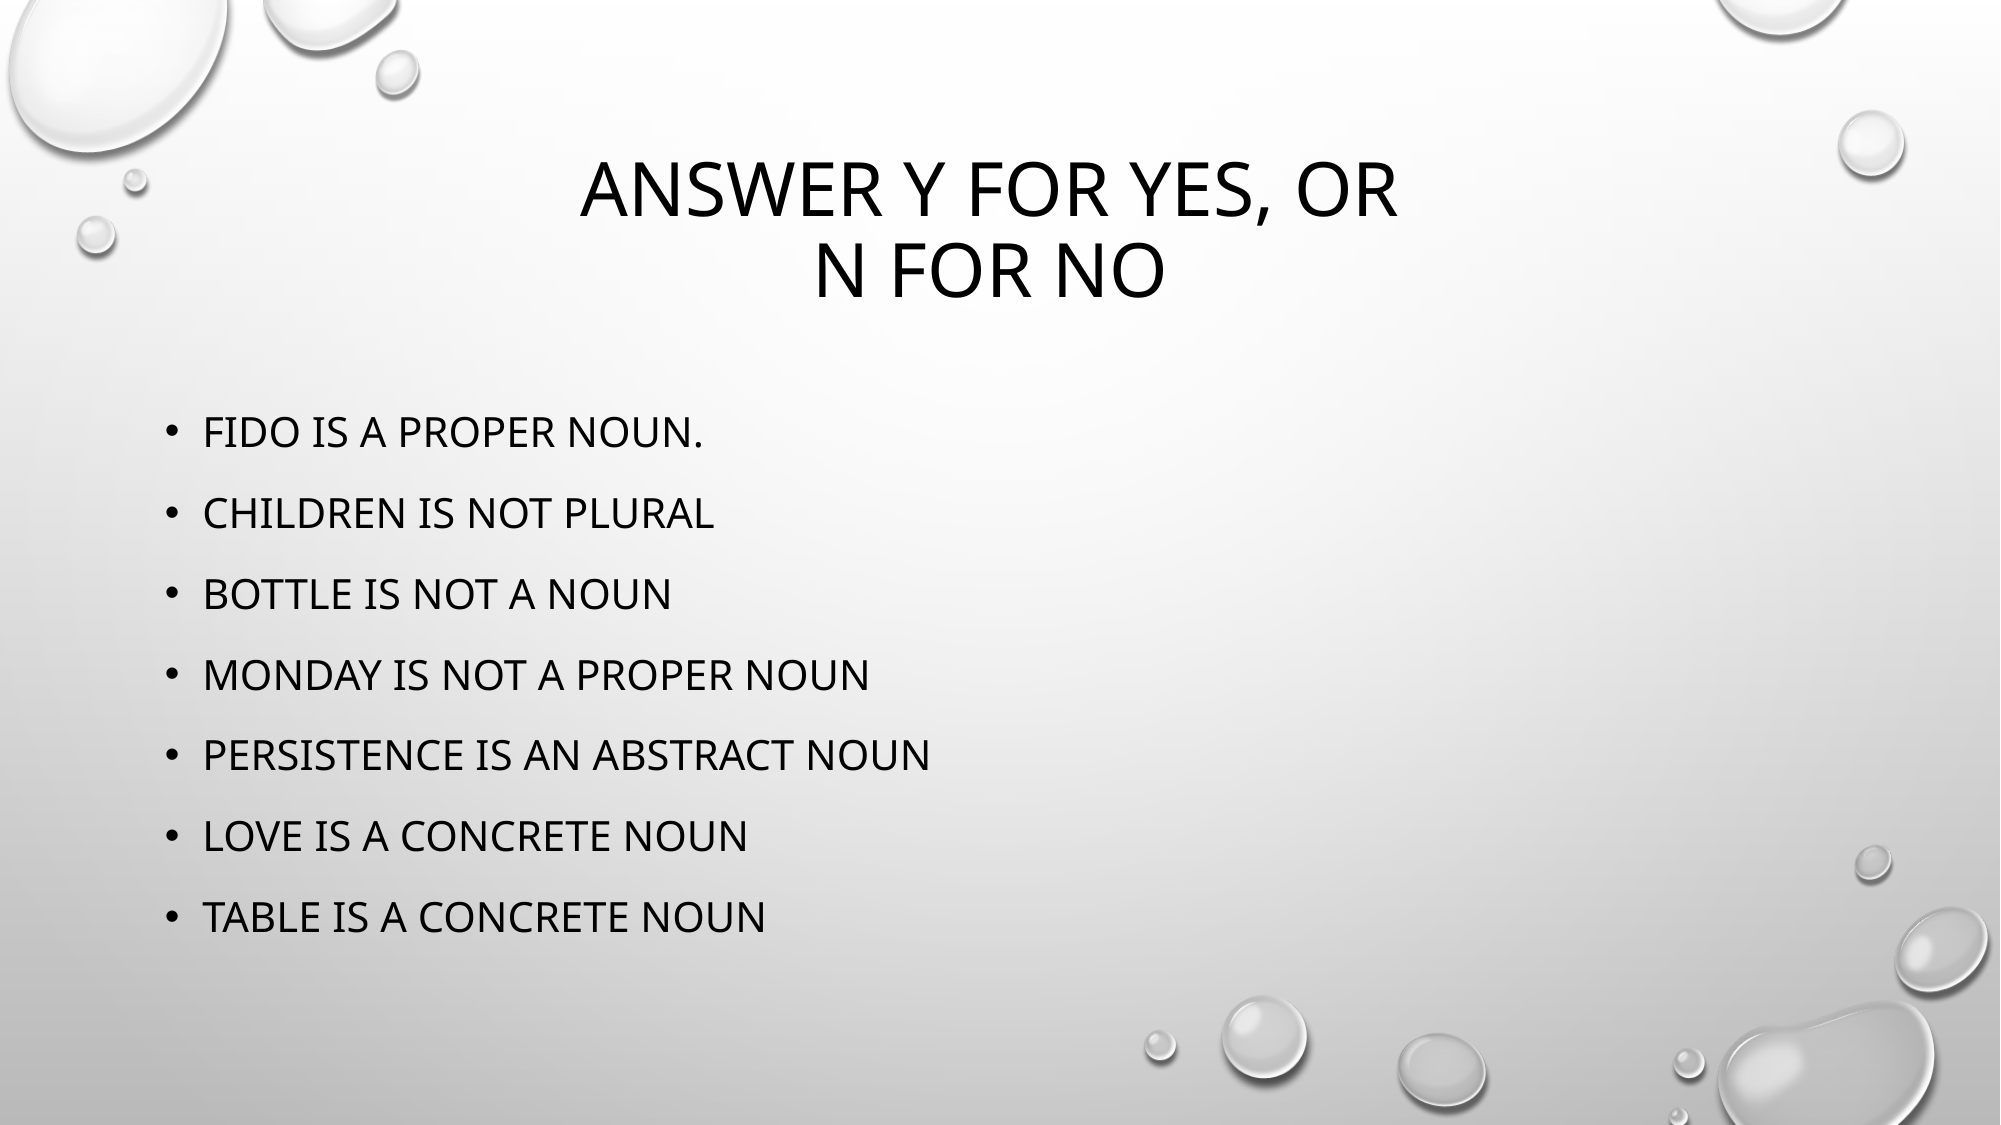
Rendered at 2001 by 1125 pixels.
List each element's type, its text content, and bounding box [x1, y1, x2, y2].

picture [0, 0, 2000, 1125]
list Fido is a Proper noun. Children is not plural Bottle is not a noun Monday is not a proper noun Persistence is an abstract noun Love is a concrete noun Table is a concrete noun [149, 388, 1850, 950]
title Answer y for yes, or N for no [149, 101, 1851, 364]
